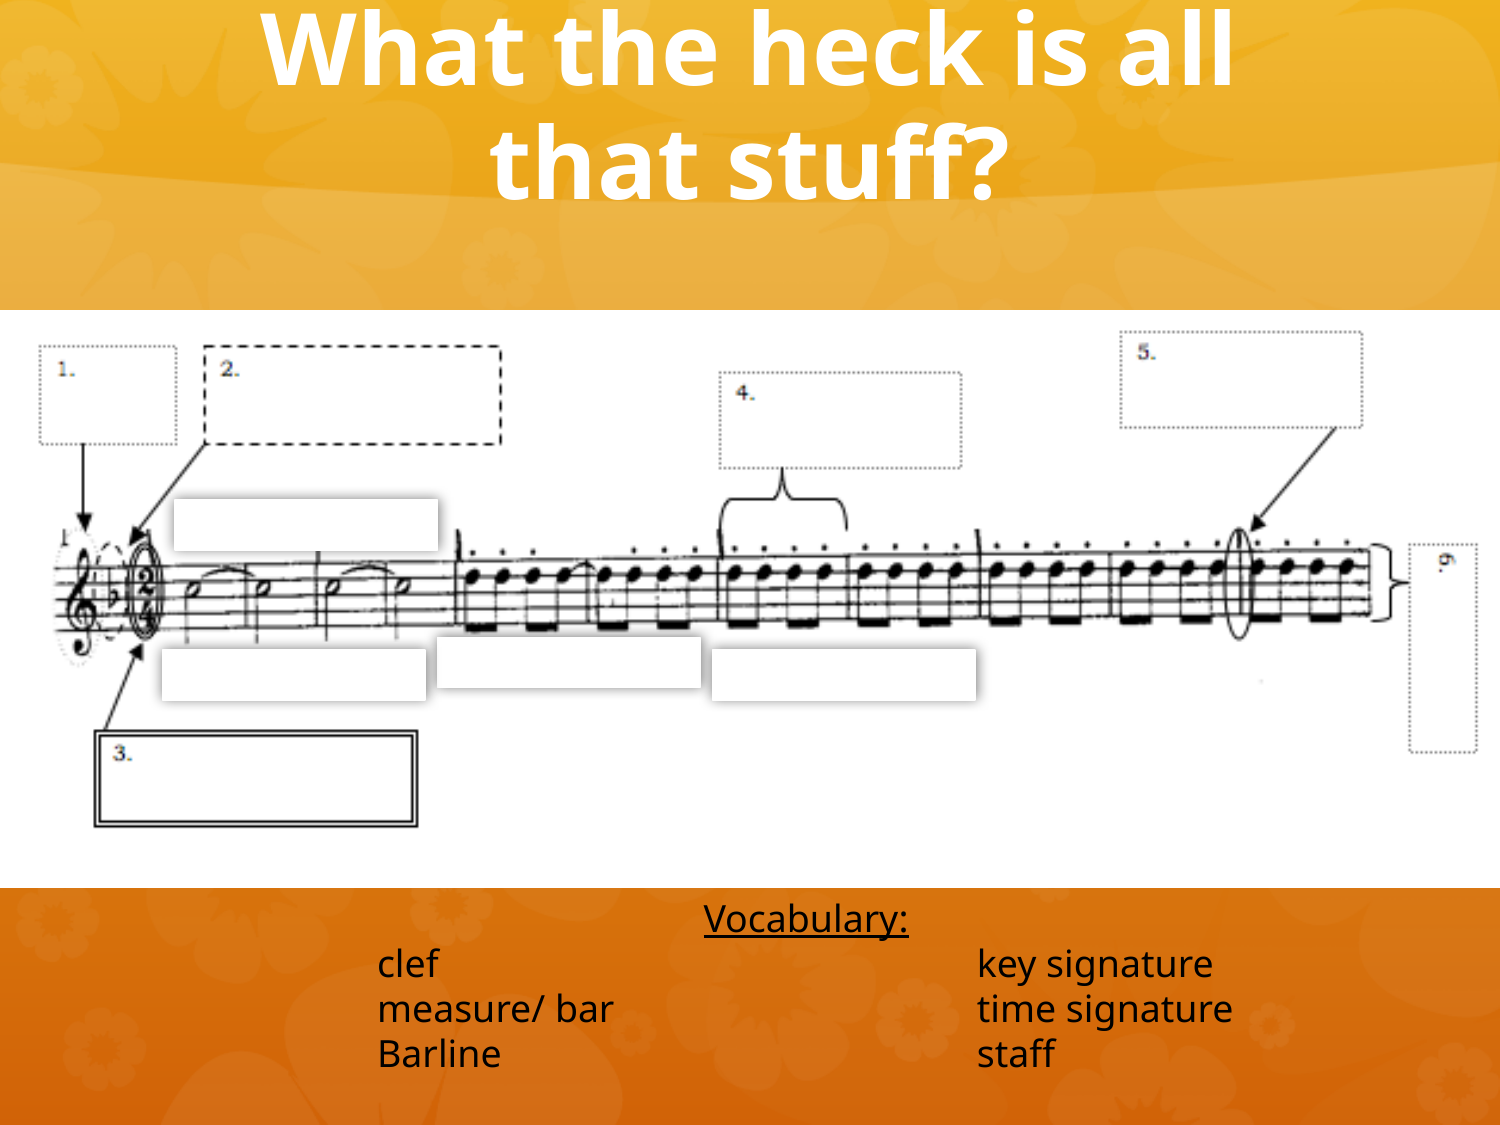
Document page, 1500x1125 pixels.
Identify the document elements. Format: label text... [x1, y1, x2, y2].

title What the heck is all that stuff? [127, 14, 1372, 203]
text_box Vocabulary: clef key signature measure/ bar time signature Barline staff [362, 907, 1250, 1083]
picture [0, 0, 1500, 1125]
